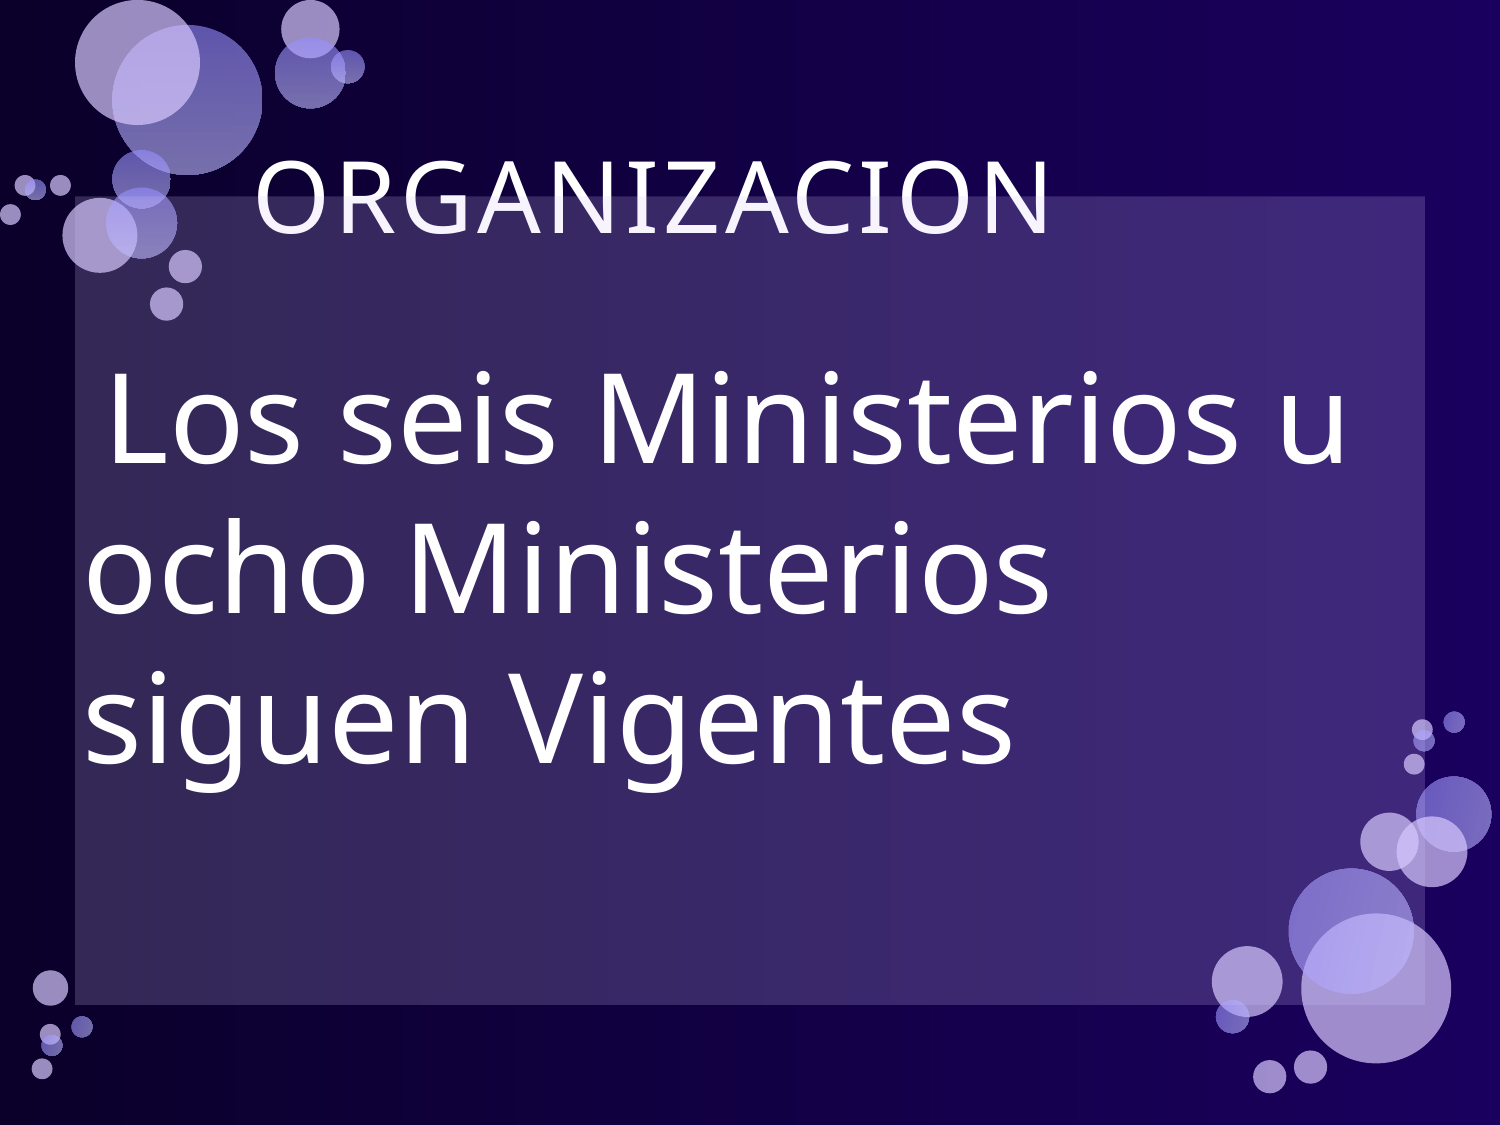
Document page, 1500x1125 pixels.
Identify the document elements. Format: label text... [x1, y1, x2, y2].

title ORGANIZACION [237, 99, 1325, 196]
list Los seis Ministerios u ocho Ministerios siguen Vigentes [75, 196, 1425, 1005]
